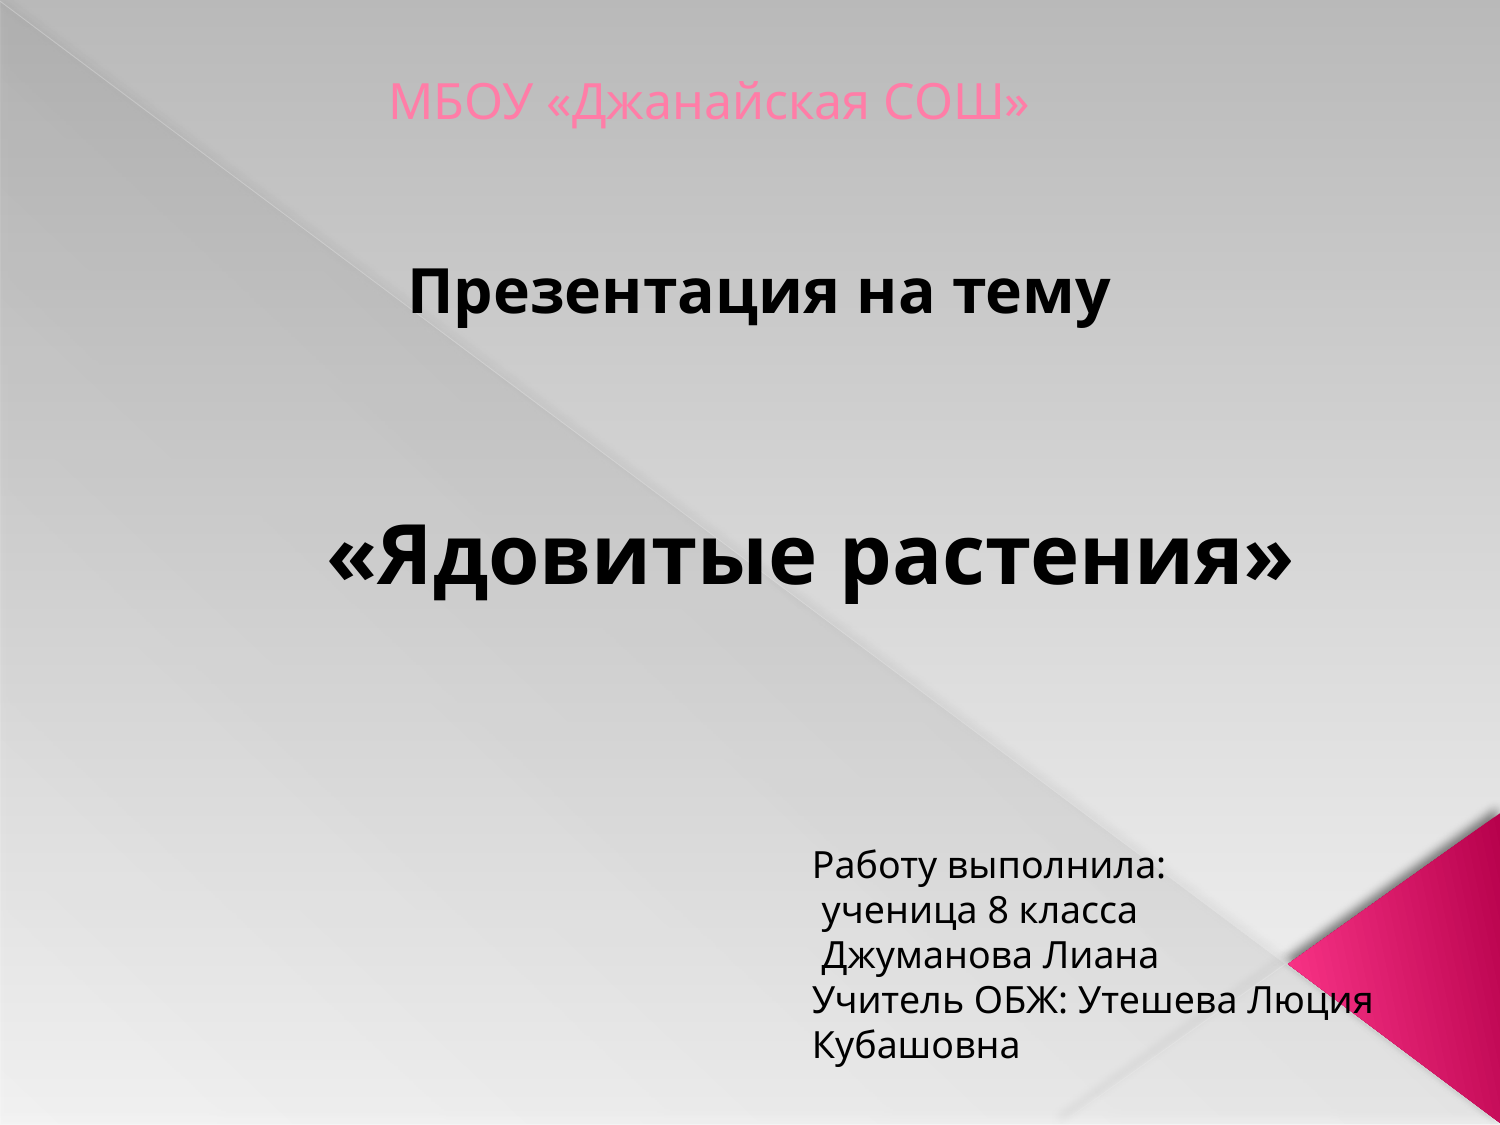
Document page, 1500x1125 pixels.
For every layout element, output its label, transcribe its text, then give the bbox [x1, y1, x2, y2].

title МБОУ «Джанайская СОШ» [112, 30, 1388, 138]
text_box Работу выполнила: ученица 8 класса Джуманова Лиана Учитель ОБЖ: Утешева Люция Кубашовна [797, 834, 1500, 1074]
subtitle Презентация на тему «Ядовитые растения» [225, 243, 1317, 894]
